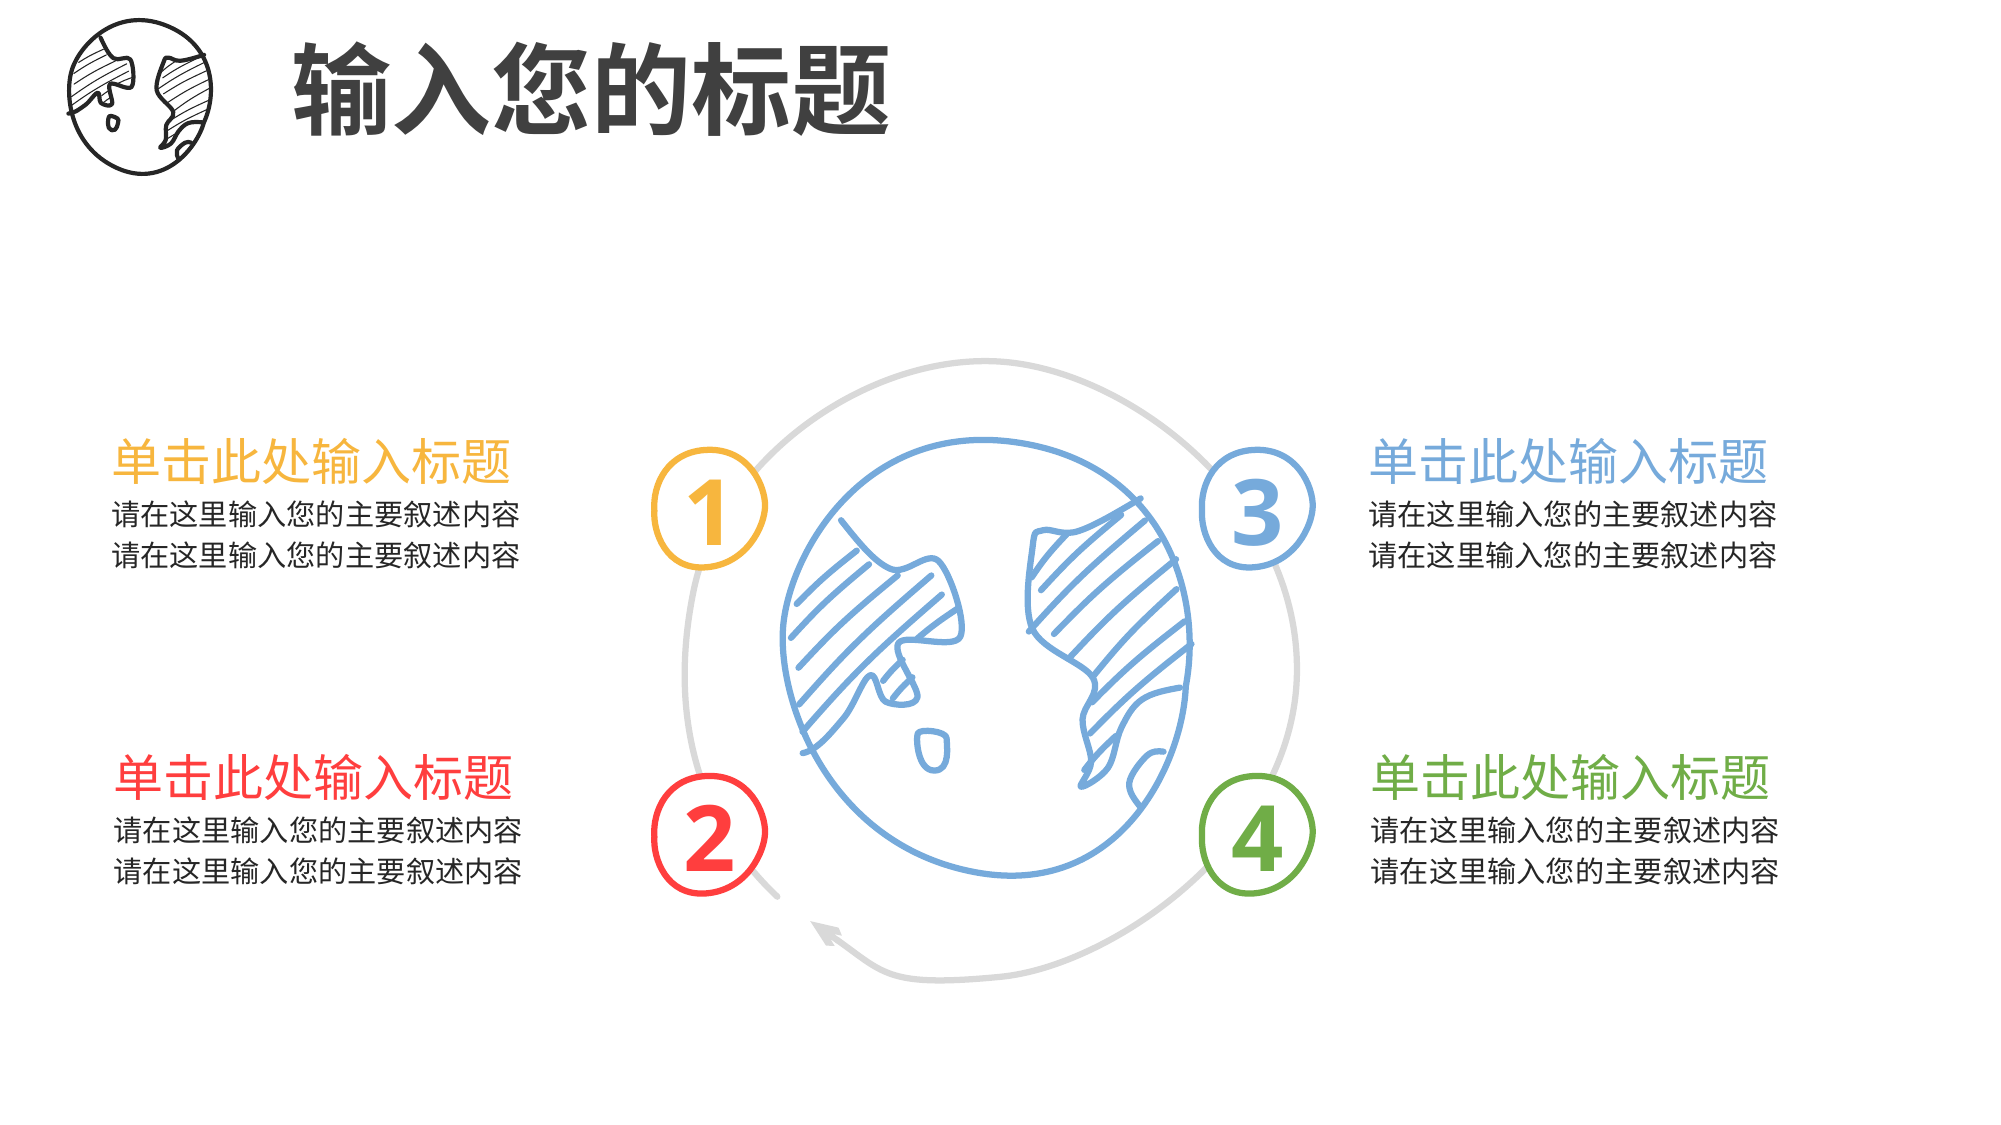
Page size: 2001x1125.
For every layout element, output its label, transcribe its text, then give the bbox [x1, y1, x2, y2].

text_box [683, 447, 1202, 982]
text_box 单击此处输入标题 请在这里输入您的主要叙述内容 请在这里输入您的主要叙述内容 [98, 738, 540, 896]
text_box 2 [653, 774, 767, 895]
text_box 3 [1205, 448, 1314, 569]
text_box 4 [1205, 774, 1314, 895]
text_box [1205, 461, 1213, 481]
text_box 单击此处输入标题 请在这里输入您的主要叙述内容 请在这里输入您的主要叙述内容 [1353, 423, 1794, 580]
text_box [785, 360, 1182, 440]
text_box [65, 20, 215, 172]
text_box 单击此处输入标题 请在这里输入您的主要叙述内容 请在这里输入您的主要叙述内容 [96, 423, 537, 580]
text_box 输入您的标题 [276, 20, 907, 155]
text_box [777, 440, 1205, 874]
text_box [1205, 539, 1299, 807]
text_box 单击此处输入标题 请在这里输入您的主要叙述内容 请在这里输入您的主要叙述内容 [1355, 738, 1796, 896]
text_box 1 [653, 448, 767, 569]
